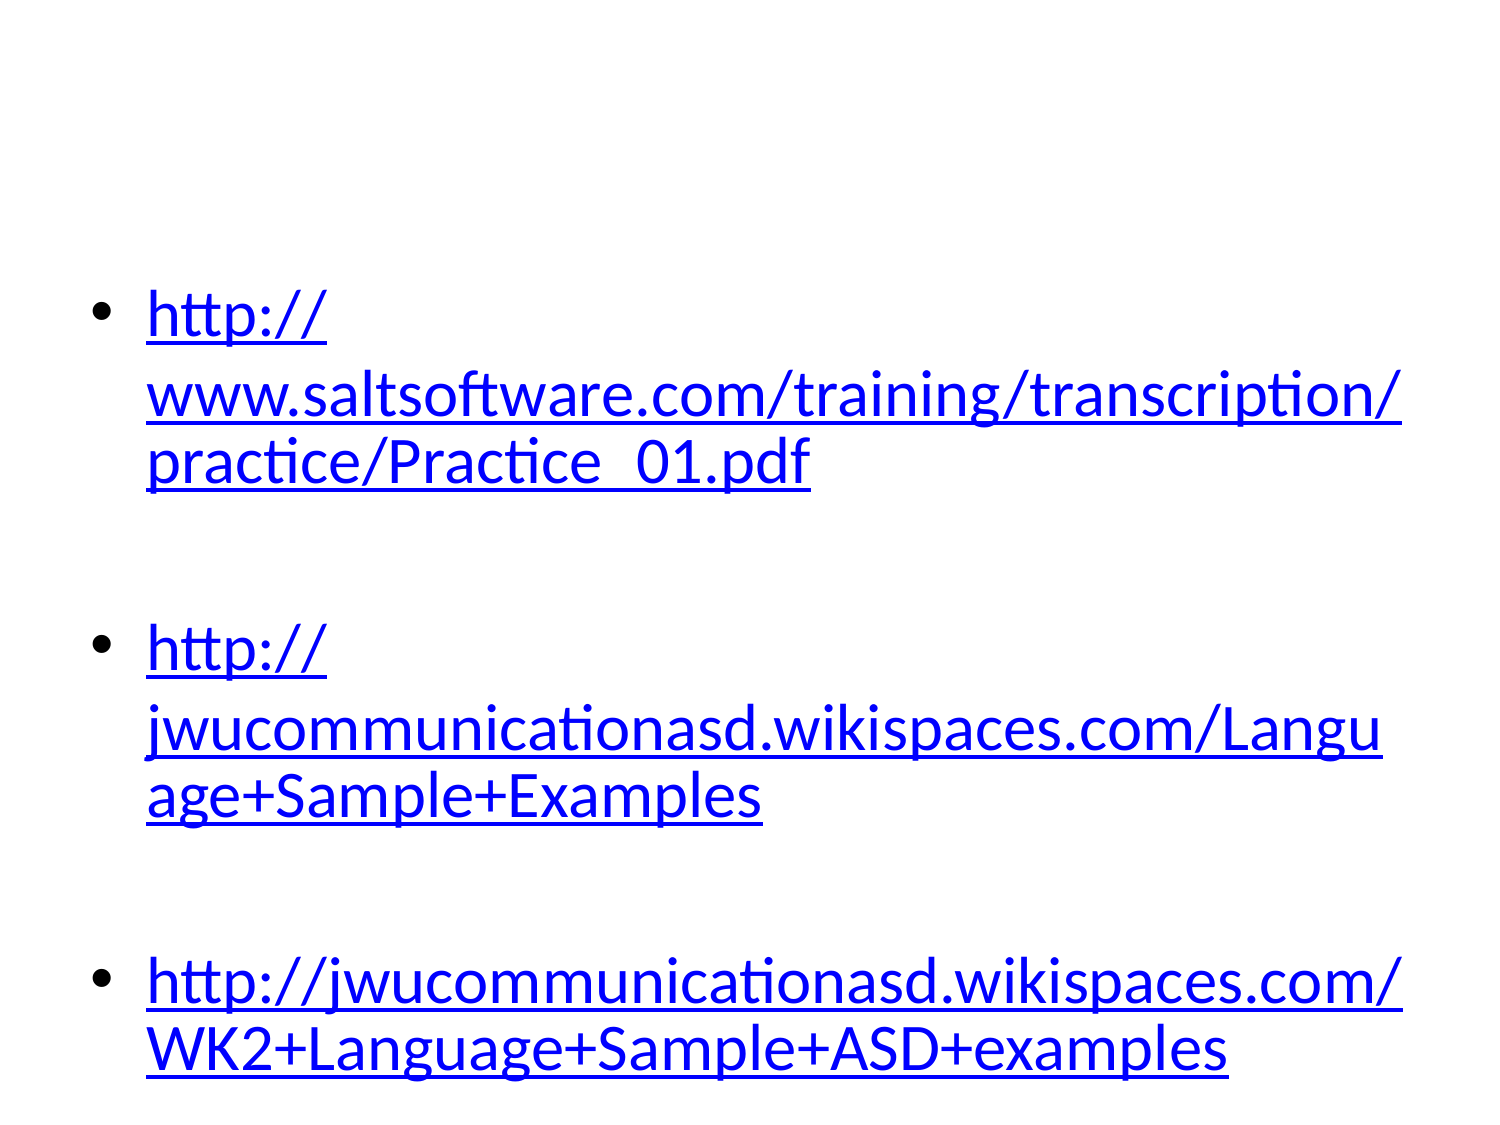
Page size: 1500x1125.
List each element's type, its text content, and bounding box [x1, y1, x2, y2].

list http://www.saltsoftware.com/training/transcription/practice/Practice_01.pdf http://jwucommunicationasd.wikispaces.com/Language+Sample+Examples http://jwucommunicationasd.wikispaces.com/WK2+Language+Sample+ASD+examples [75, 262, 1425, 1013]
